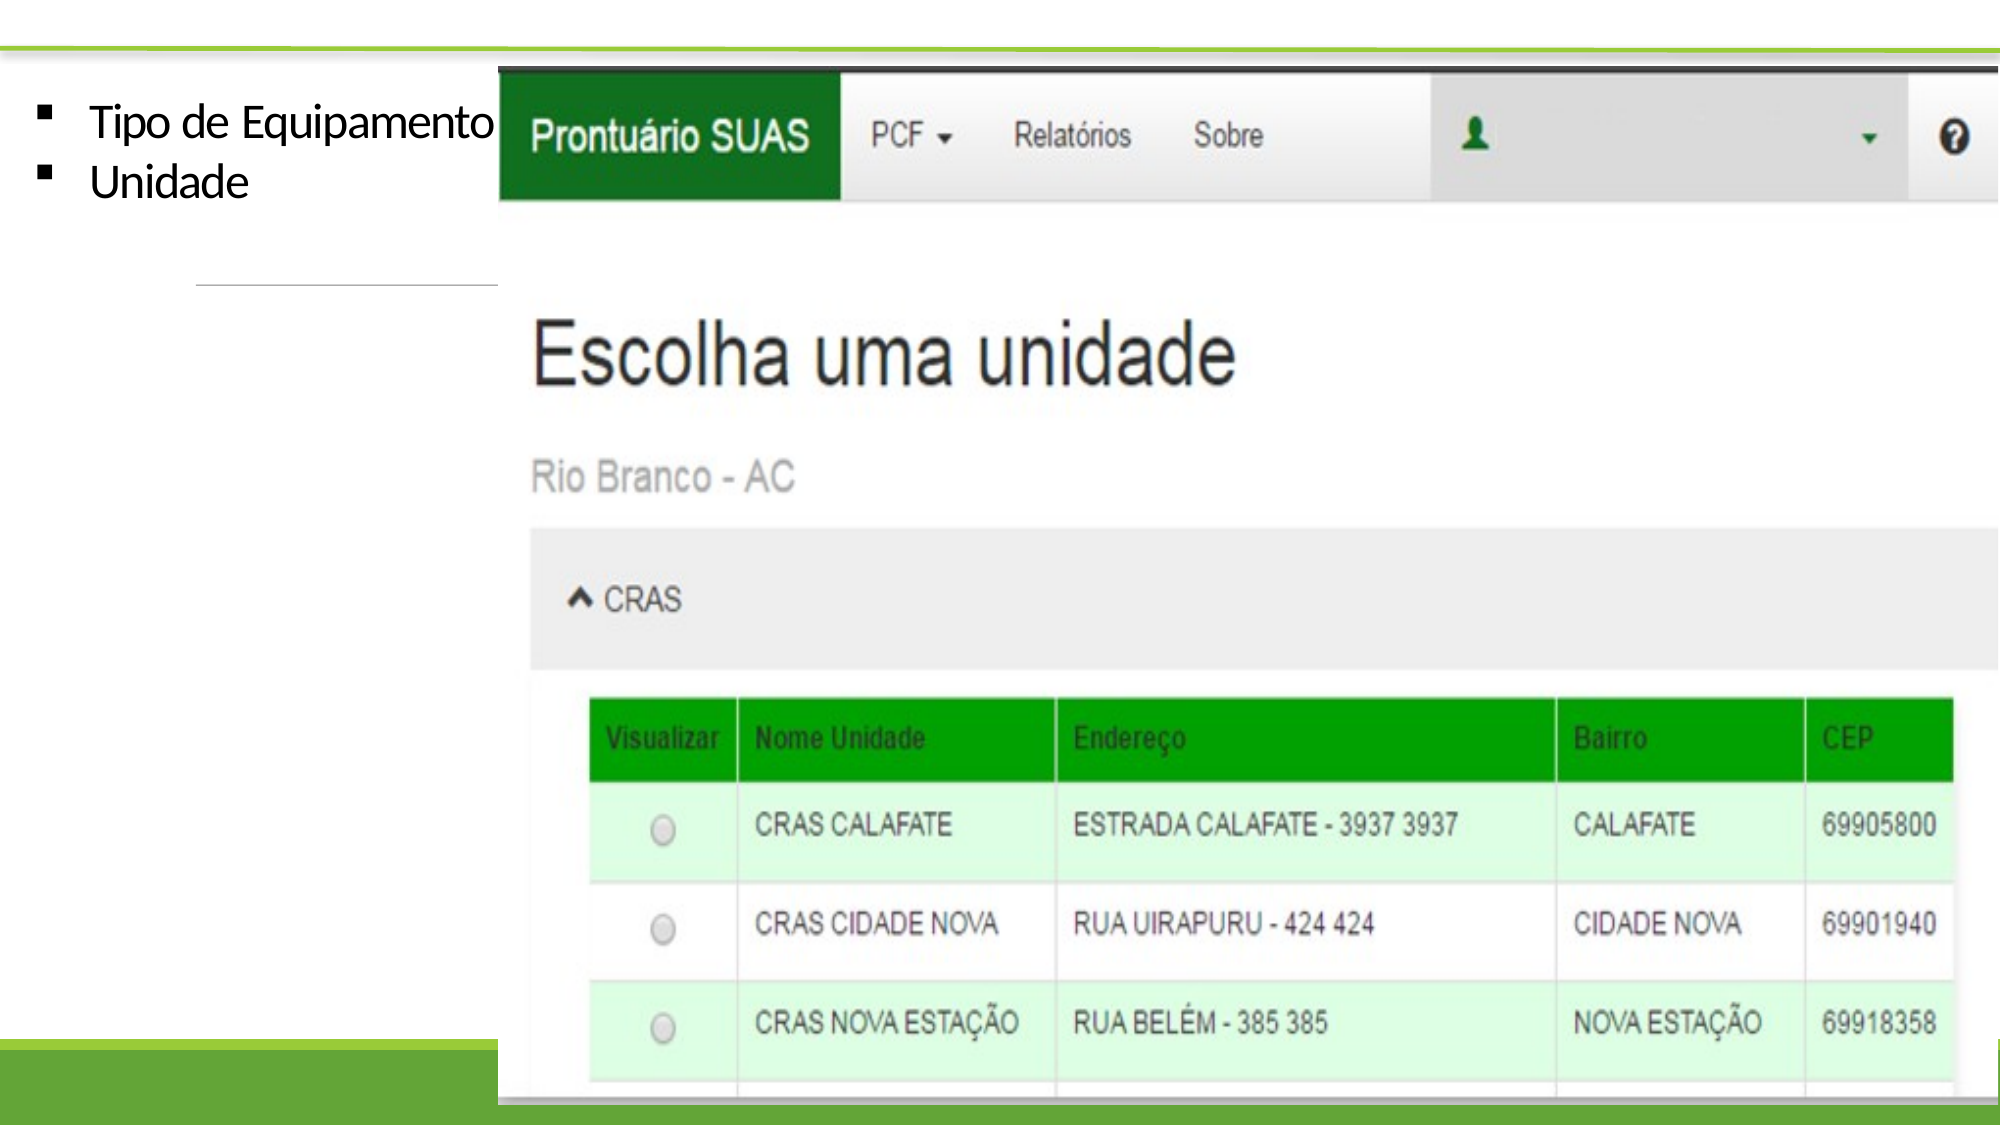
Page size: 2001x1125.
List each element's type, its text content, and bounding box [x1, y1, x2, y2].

text_box Tipo de Equipamento Unidade [31, 86, 498, 209]
text_box [498, 66, 1999, 1105]
text_box [0, 45, 2000, 54]
